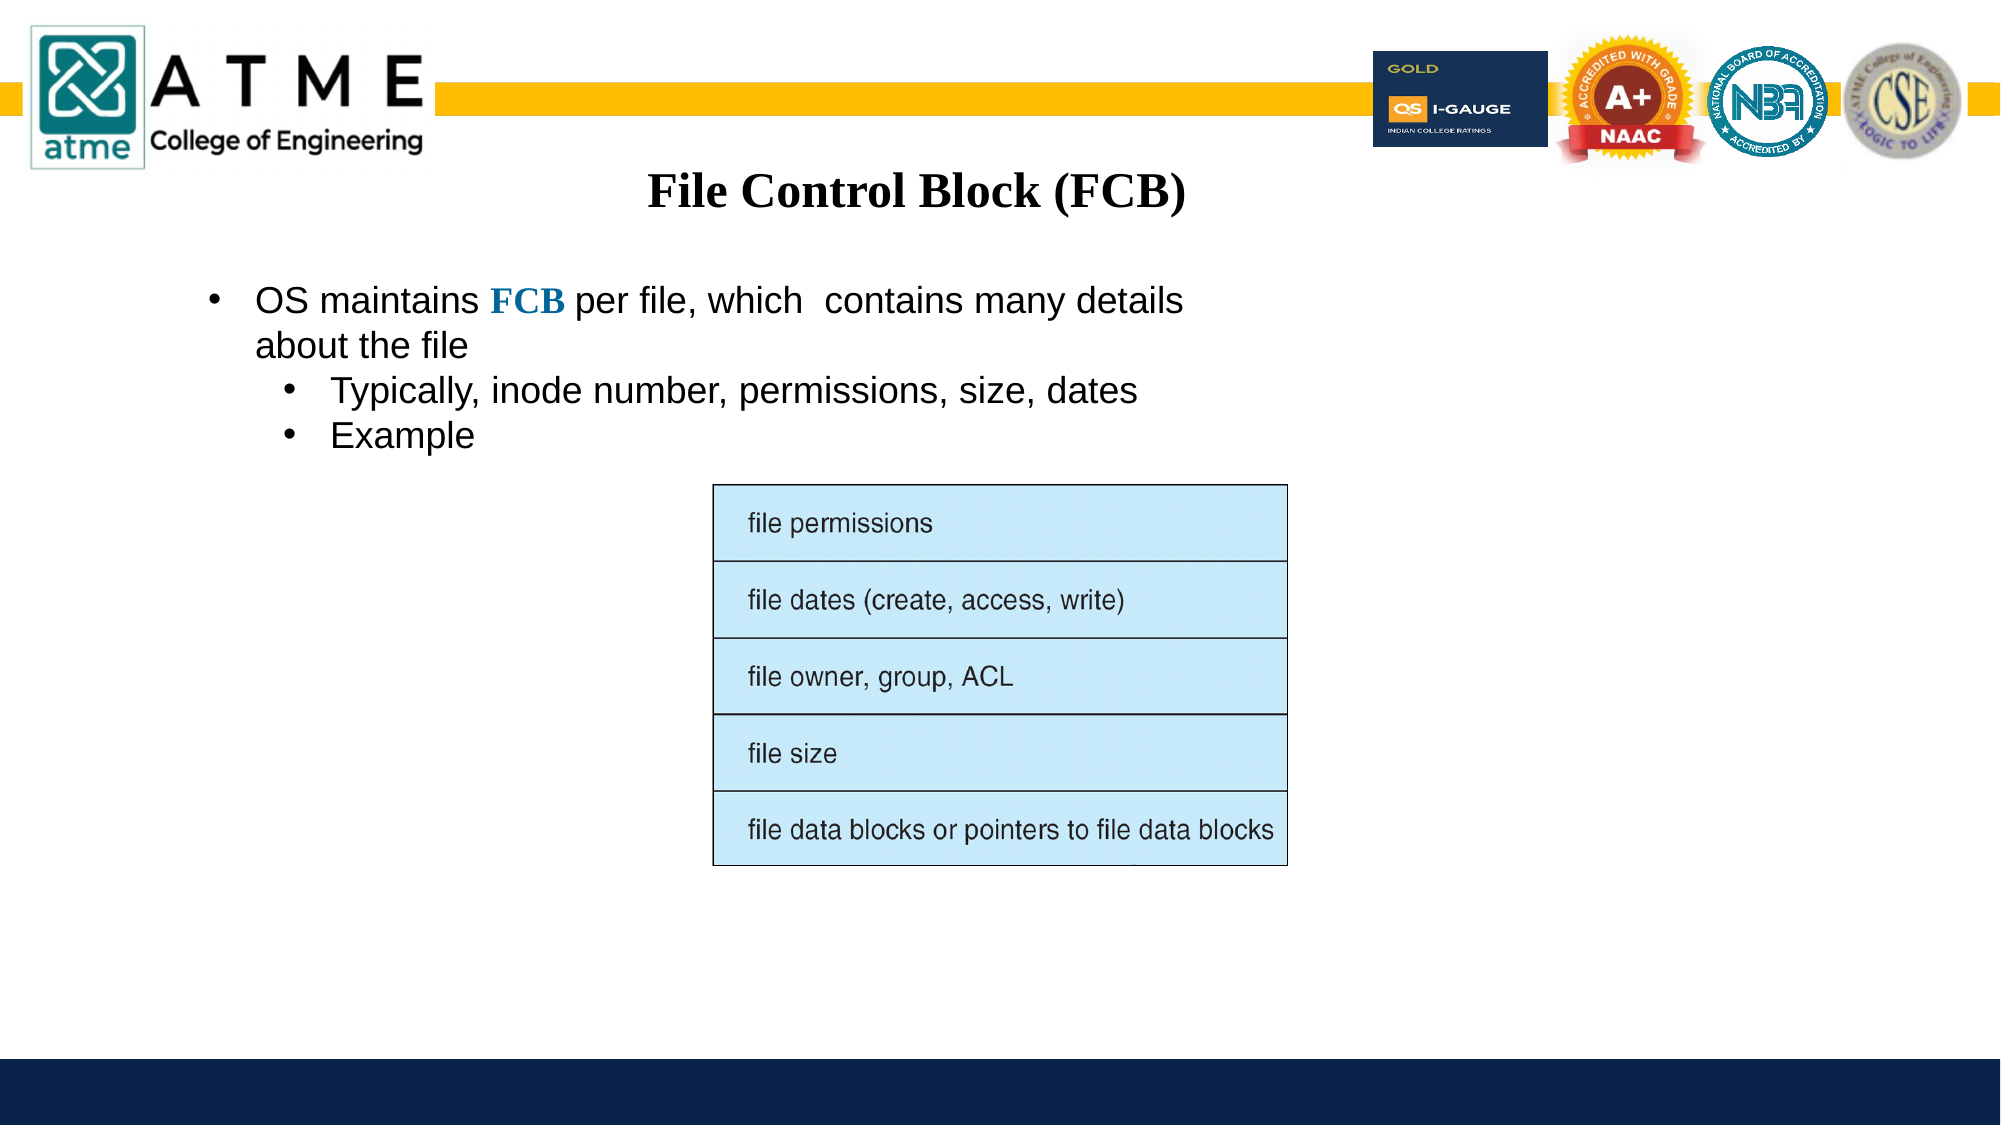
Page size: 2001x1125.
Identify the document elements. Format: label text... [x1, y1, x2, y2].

list OS maintains FCB per file, which contains many details about the file Typically, inode number, permissions, size, dates Example [193, 268, 1267, 1005]
picture [0, 1059, 2001, 1125]
title File Control Block (FCB) [632, 149, 1900, 245]
picture [1840, 26, 1968, 176]
picture [22, 15, 435, 178]
picture [1373, 20, 1828, 149]
picture [711, 484, 1289, 866]
